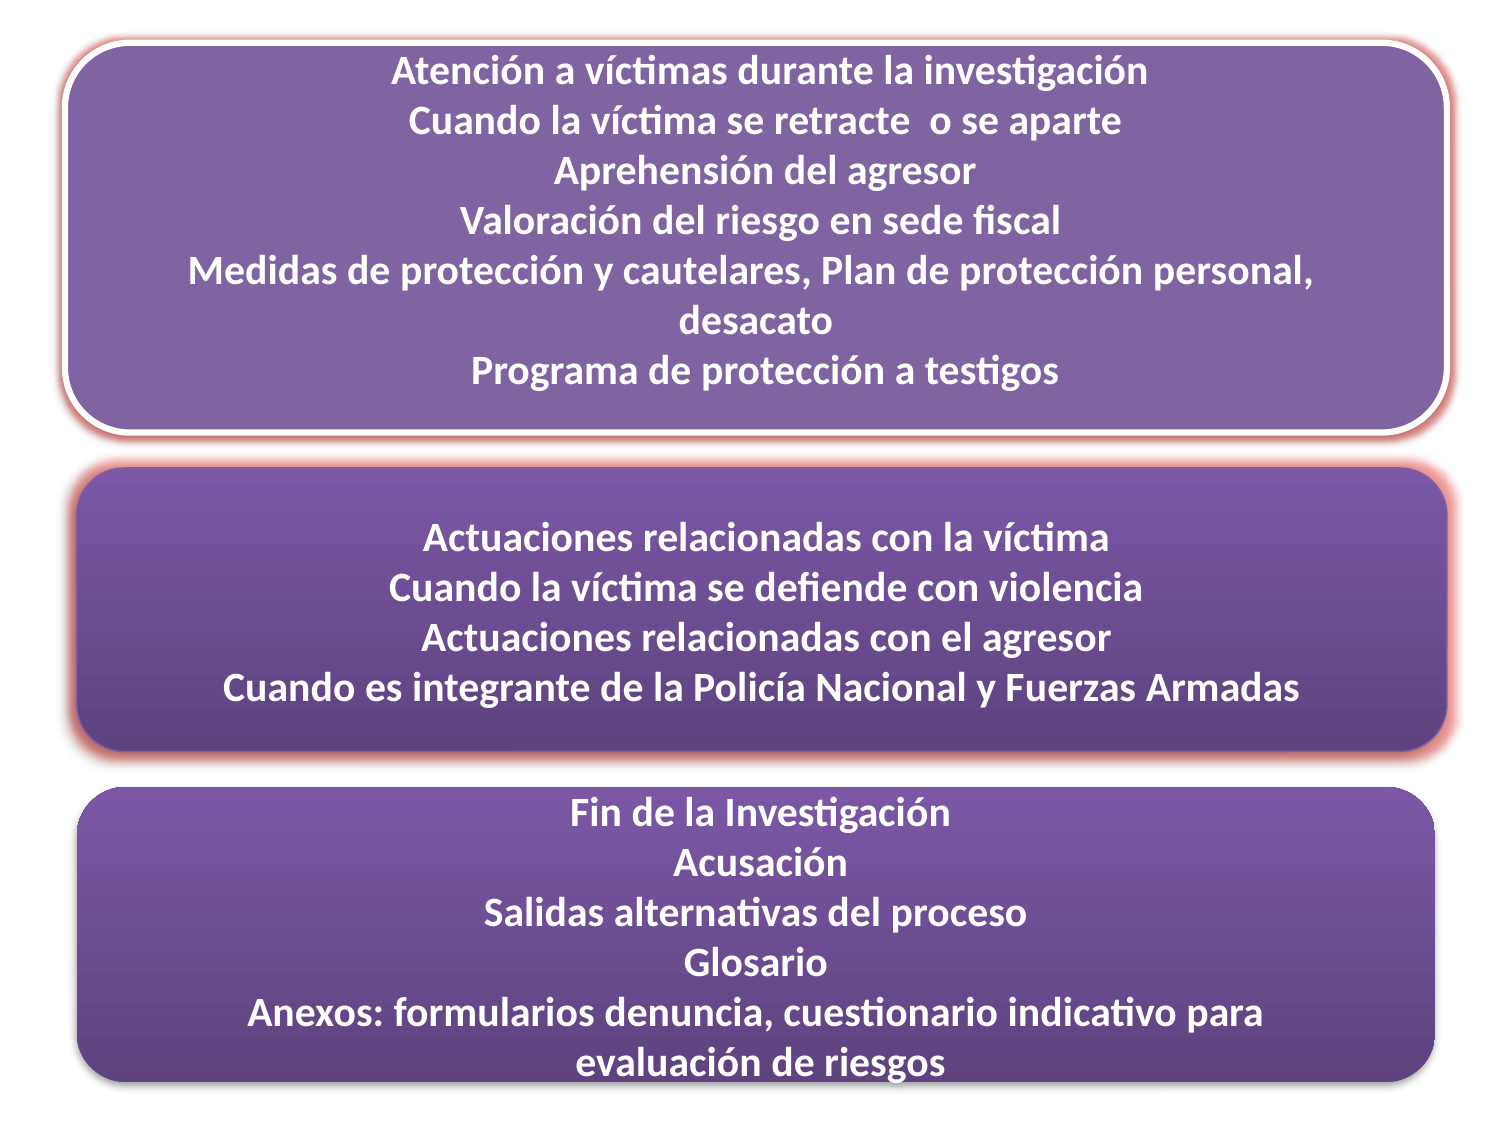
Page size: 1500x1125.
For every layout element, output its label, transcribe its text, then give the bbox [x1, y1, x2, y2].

text_box Actuaciones relacionadas con la víctima Cuando la víctima se defiende con violencia Actuaciones relacionadas con el agresor Cuando es integrante de la Policía Nacional y Fuerzas Armadas [75, 467, 1448, 753]
text_box Fin de la Investigación Acusación Salidas alternativas del proceso Glosario Anexos: formularios denuncia, cuestionario indicativo para evaluación de riesgos [76, 786, 1436, 1083]
text_box Atención a víctimas durante la investigación Cuando la víctima se retracte o se aparte Aprehensión del agresor Valoración del riesgo en sede fiscal Medidas de protección y cautelares, Plan de protección personal, desacato Programa de protección a testigos [61, 39, 1451, 436]
